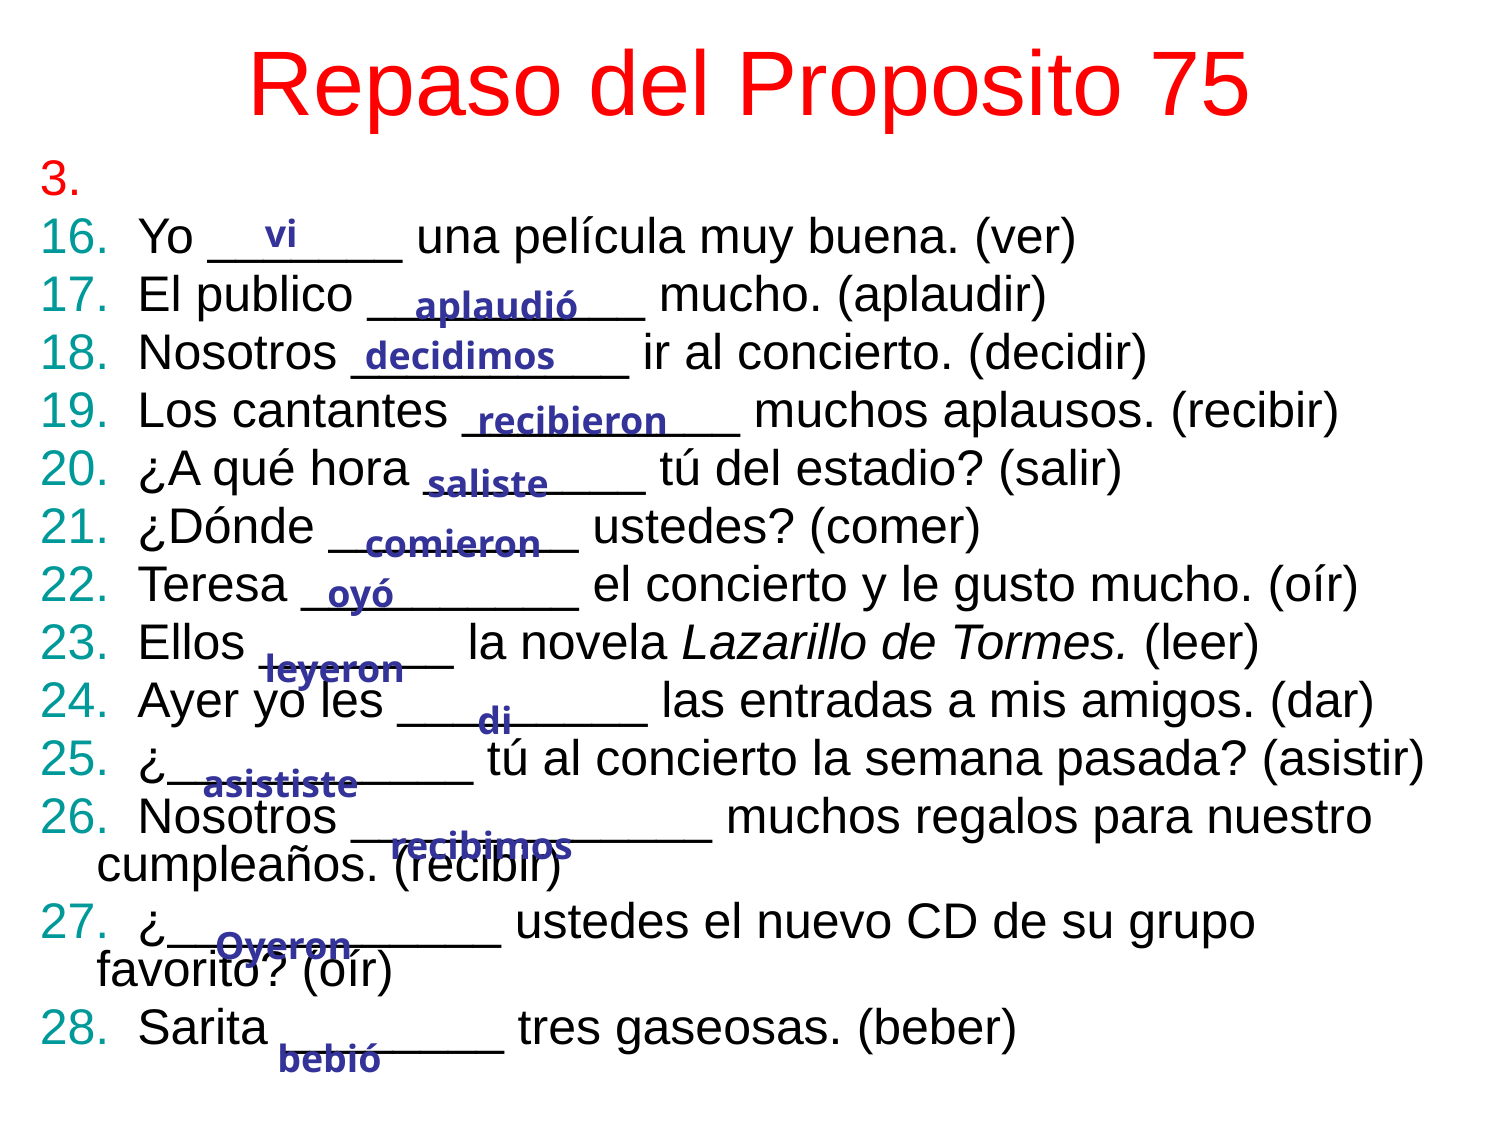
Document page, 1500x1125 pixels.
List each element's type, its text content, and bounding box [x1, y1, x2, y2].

text_box bebió [262, 1027, 563, 1087]
text_box saliste [412, 452, 713, 513]
text_box comieron [349, 512, 650, 573]
text_box leyeron [249, 637, 550, 698]
text_box Oyeron [199, 914, 500, 975]
text_box recibieron [462, 389, 763, 450]
text_box decidimos [349, 324, 650, 385]
list 3. 16. Yo _______ una película muy buena. (ver) 17. El publico __________ mucho. (aplaudir) 18. Nosotros __________ ir al concierto. (decidir) 19. Los cantantes __________ muchos aplausos. (recibir) 20. ¿A qué hora ________ tú del estadio? (salir) 21. ¿Dónde _________ ustedes? (comer) 22. Teresa __________ el concierto y le gusto mucho. (oír) 23. Ellos _______ la novela Lazarillo de Tormes. (leer) 24. Ayer yo les _________ las entradas a mis amigos. (dar) 25. ¿___________ tú al concierto la semana pasada? (asistir) 26. Nosotros _____________ muchos regalos para nuestro cumpleaños. (recibir) 27. ¿____________ ustedes el nuevo CD de su grupo favorito? (oír) 28. Sarita ________ tres gaseosas. (beber) [24, 149, 1463, 1100]
text_box aplaudió [399, 274, 613, 324]
text_box asististe [187, 752, 488, 813]
text_box di [462, 689, 763, 750]
text_box oyó [312, 562, 613, 623]
text_box vi [249, 202, 363, 262]
title Repaso del Proposito 75 [75, 12, 1425, 146]
text_box recibimos [374, 814, 675, 875]
